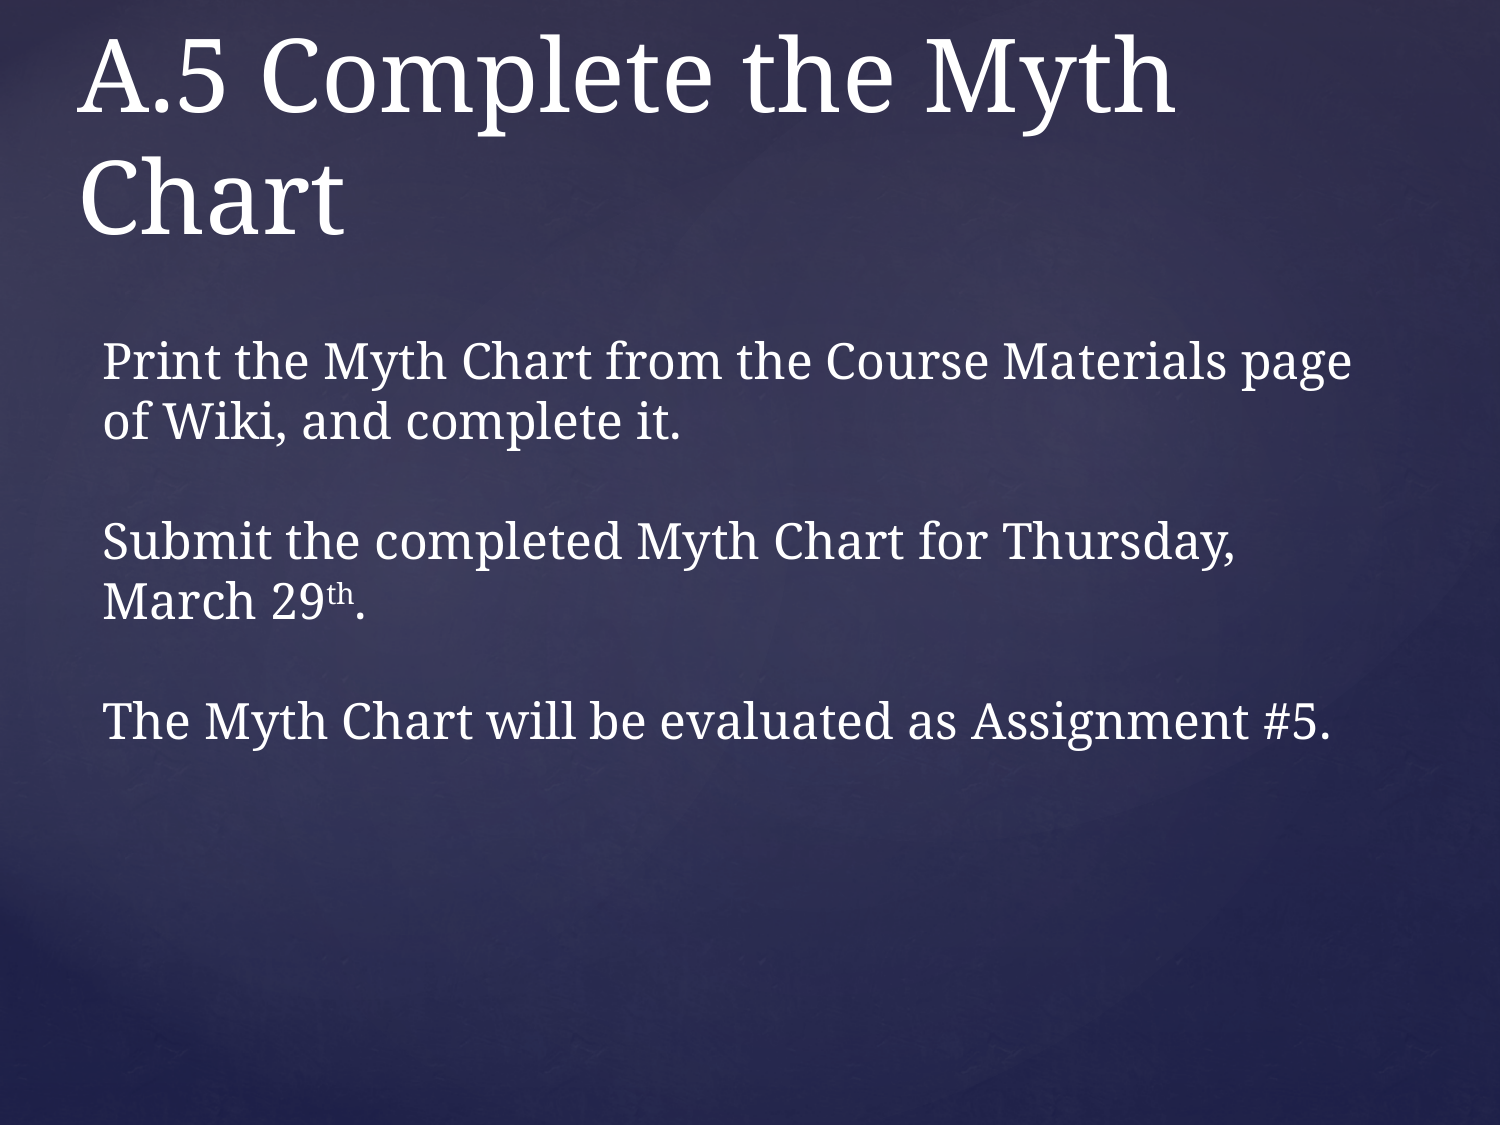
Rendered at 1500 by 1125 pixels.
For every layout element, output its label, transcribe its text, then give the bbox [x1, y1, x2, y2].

title Homework: A.5 Complete the Myth Chart [62, 112, 1300, 263]
text_box Print the Myth Chart from the Course Materials page of Wiki, and complete it. Submit the completed Myth Chart for Thursday, March 29th. The Myth Chart will be evaluated as Assignment #5. [87, 262, 1400, 758]
